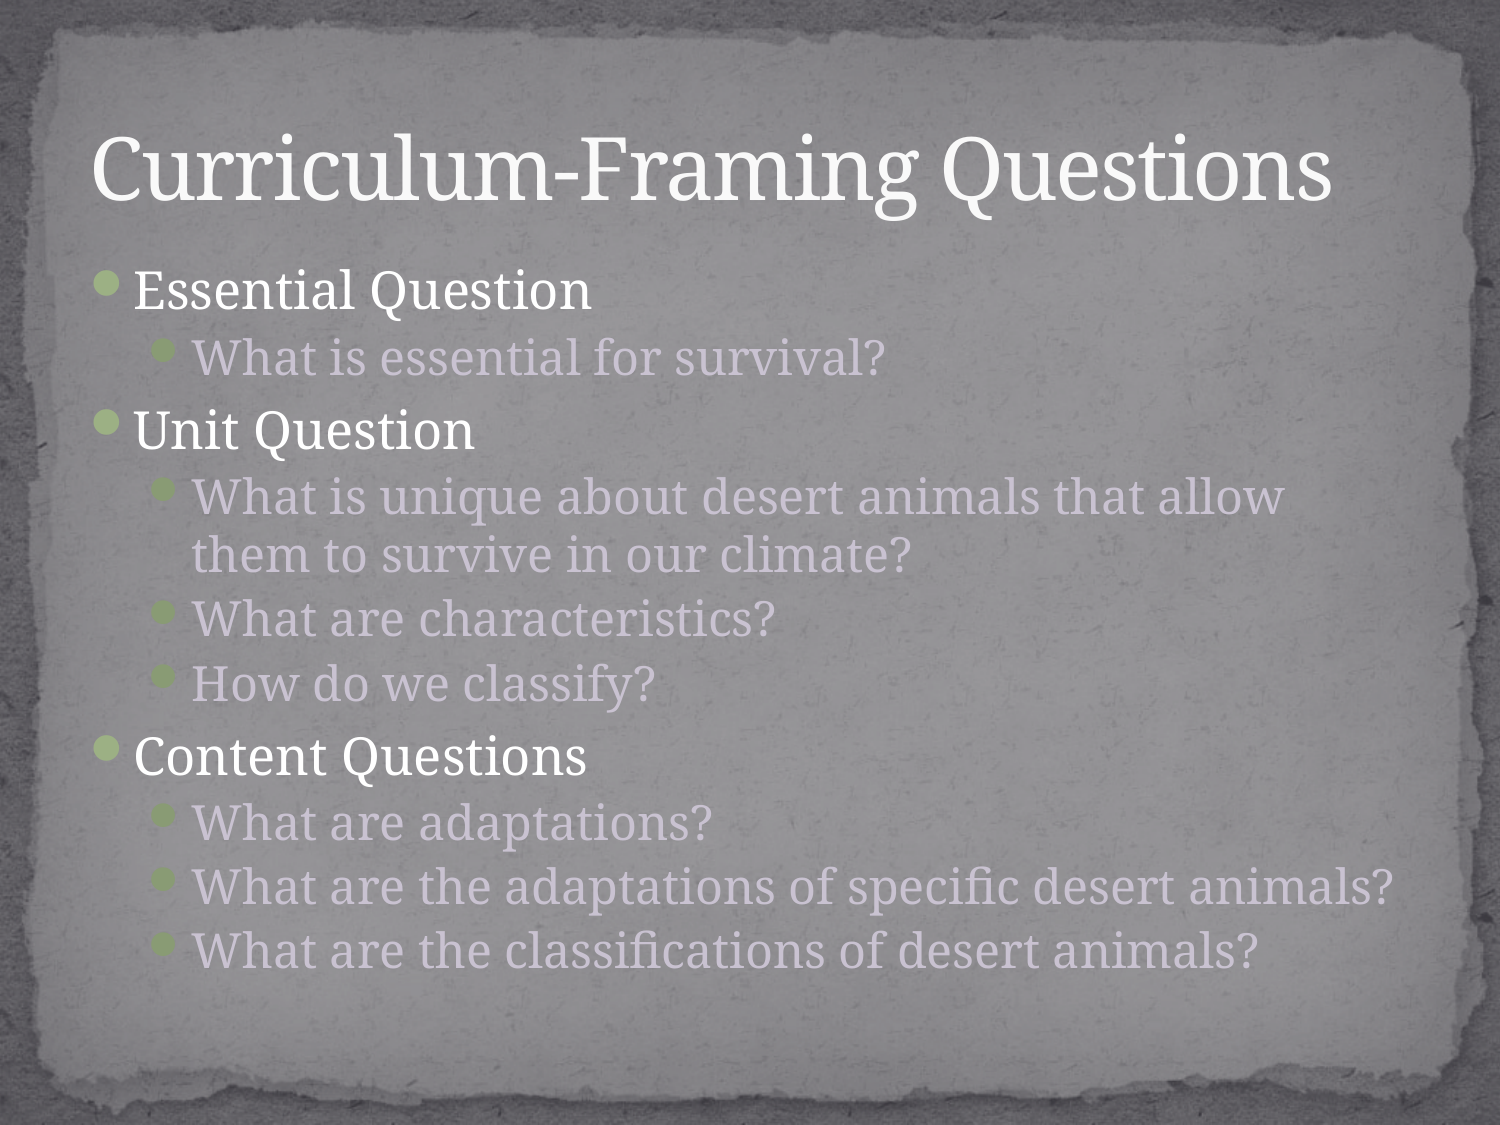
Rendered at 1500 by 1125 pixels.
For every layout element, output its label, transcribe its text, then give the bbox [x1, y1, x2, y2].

list Essential Question What is essential for survival? Unit Question What is unique about desert animals that allow them to survive in our climate? What are characteristics? How do we classify? Content Questions What are adaptations? What are the adaptations of specific desert animals? What are the classifications of desert animals? [75, 249, 1425, 1000]
title Curriculum-Framing Questions [74, 24, 1425, 225]
